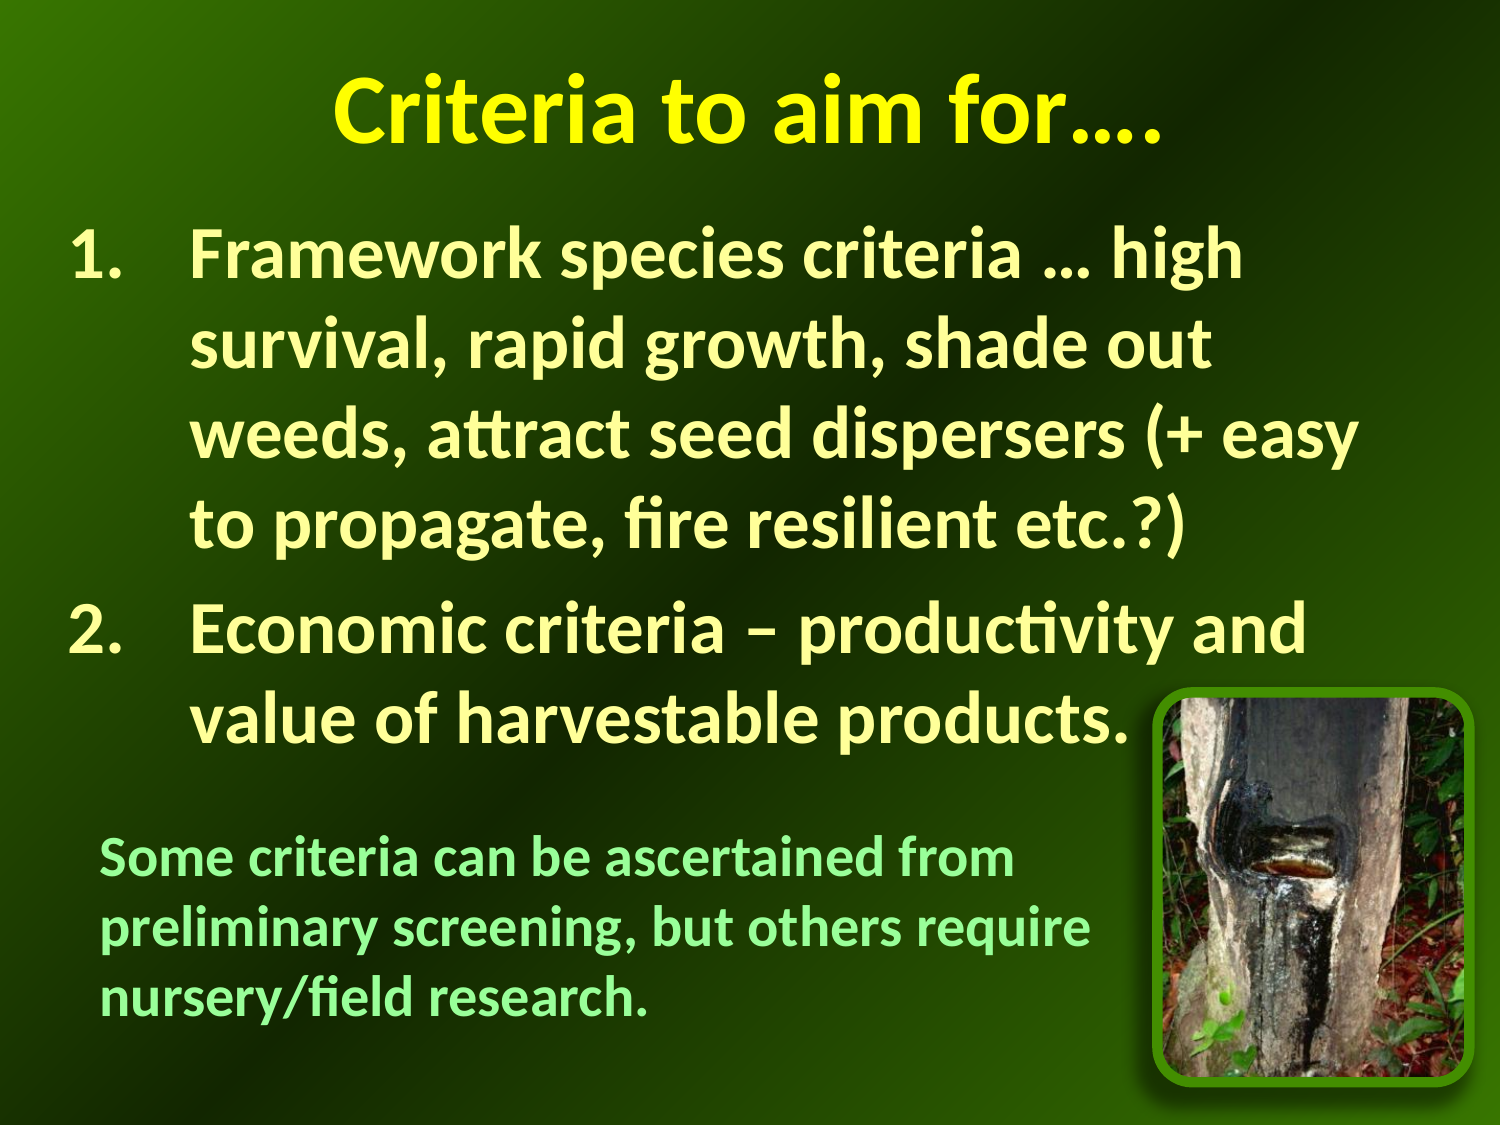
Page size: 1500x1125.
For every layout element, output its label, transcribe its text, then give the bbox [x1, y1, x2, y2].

title Criteria to aim for…. [29, 36, 1471, 240]
picture [1157, 692, 1470, 1083]
text_box Some criteria can be ascertained from preliminary screening, but others require nursery/field research. [41, 810, 1117, 1036]
text_box Framework species criteria … high survival, rapid growth, shade out weeds, attract seed dispersers (+ easy to propagate, fire resilient etc.?) Economic criteria – productivity and value of harvestable products. [53, 196, 1412, 787]
